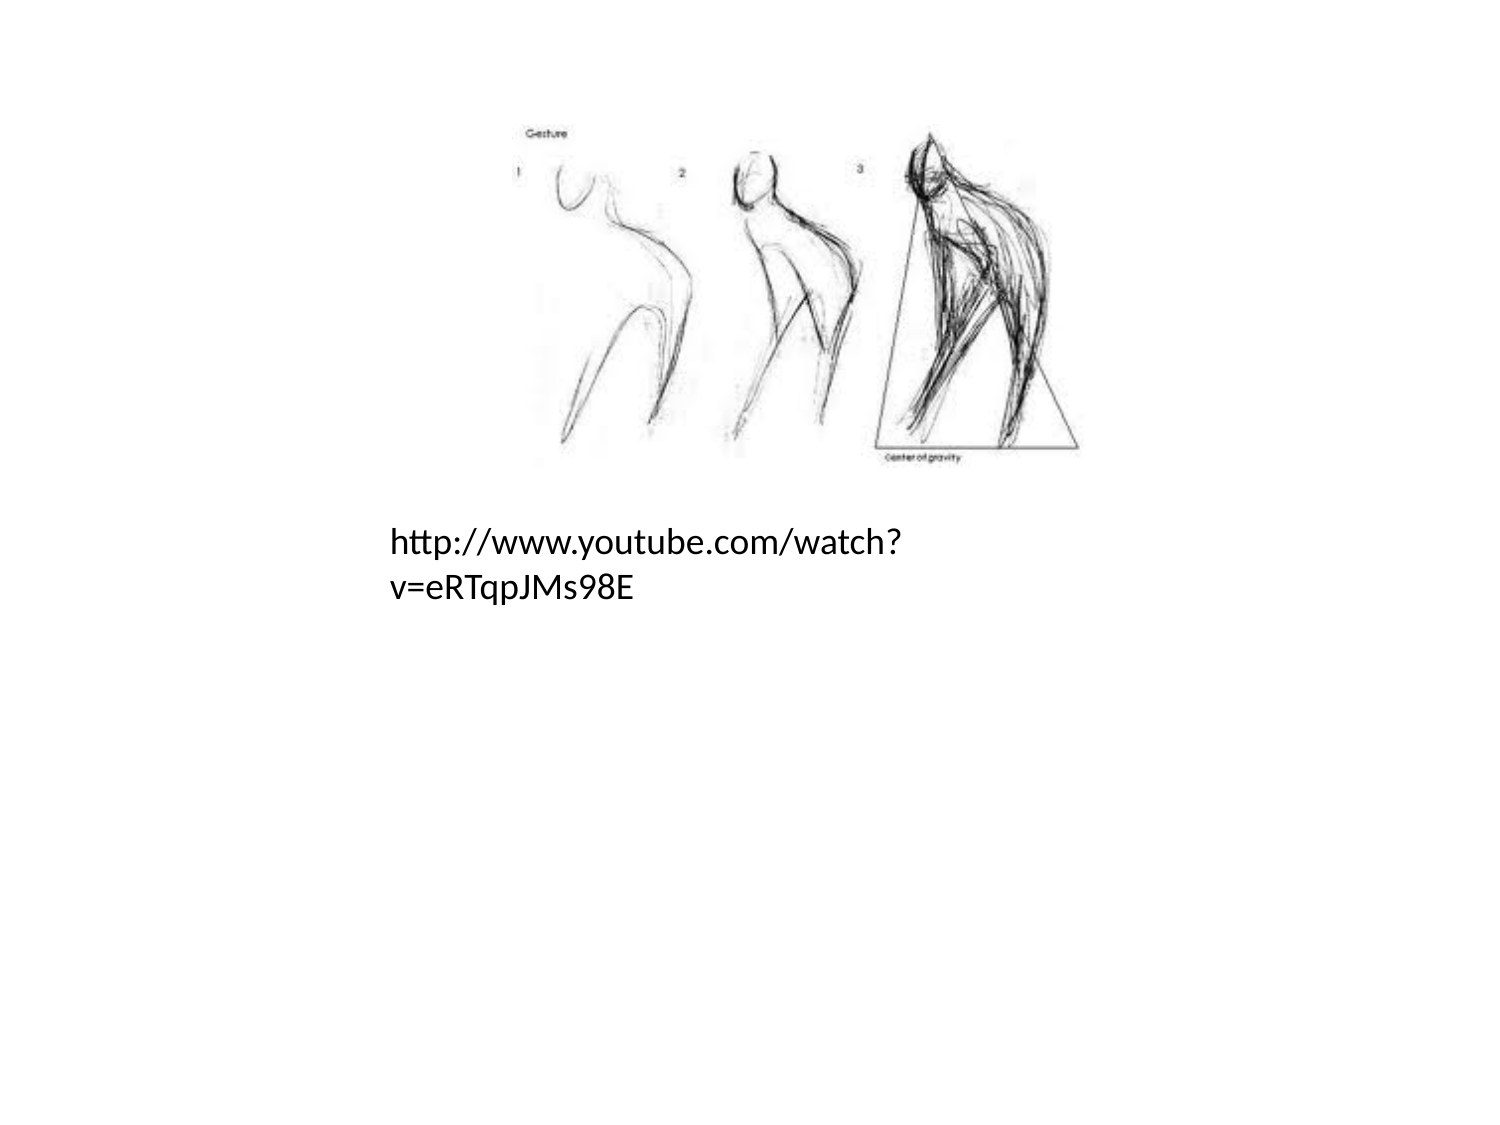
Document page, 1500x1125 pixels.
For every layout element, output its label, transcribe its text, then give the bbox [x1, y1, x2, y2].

text_box http://www.youtube.com/watch?v=eRTqpJMs98E [374, 509, 1125, 615]
picture [512, 124, 1088, 469]
